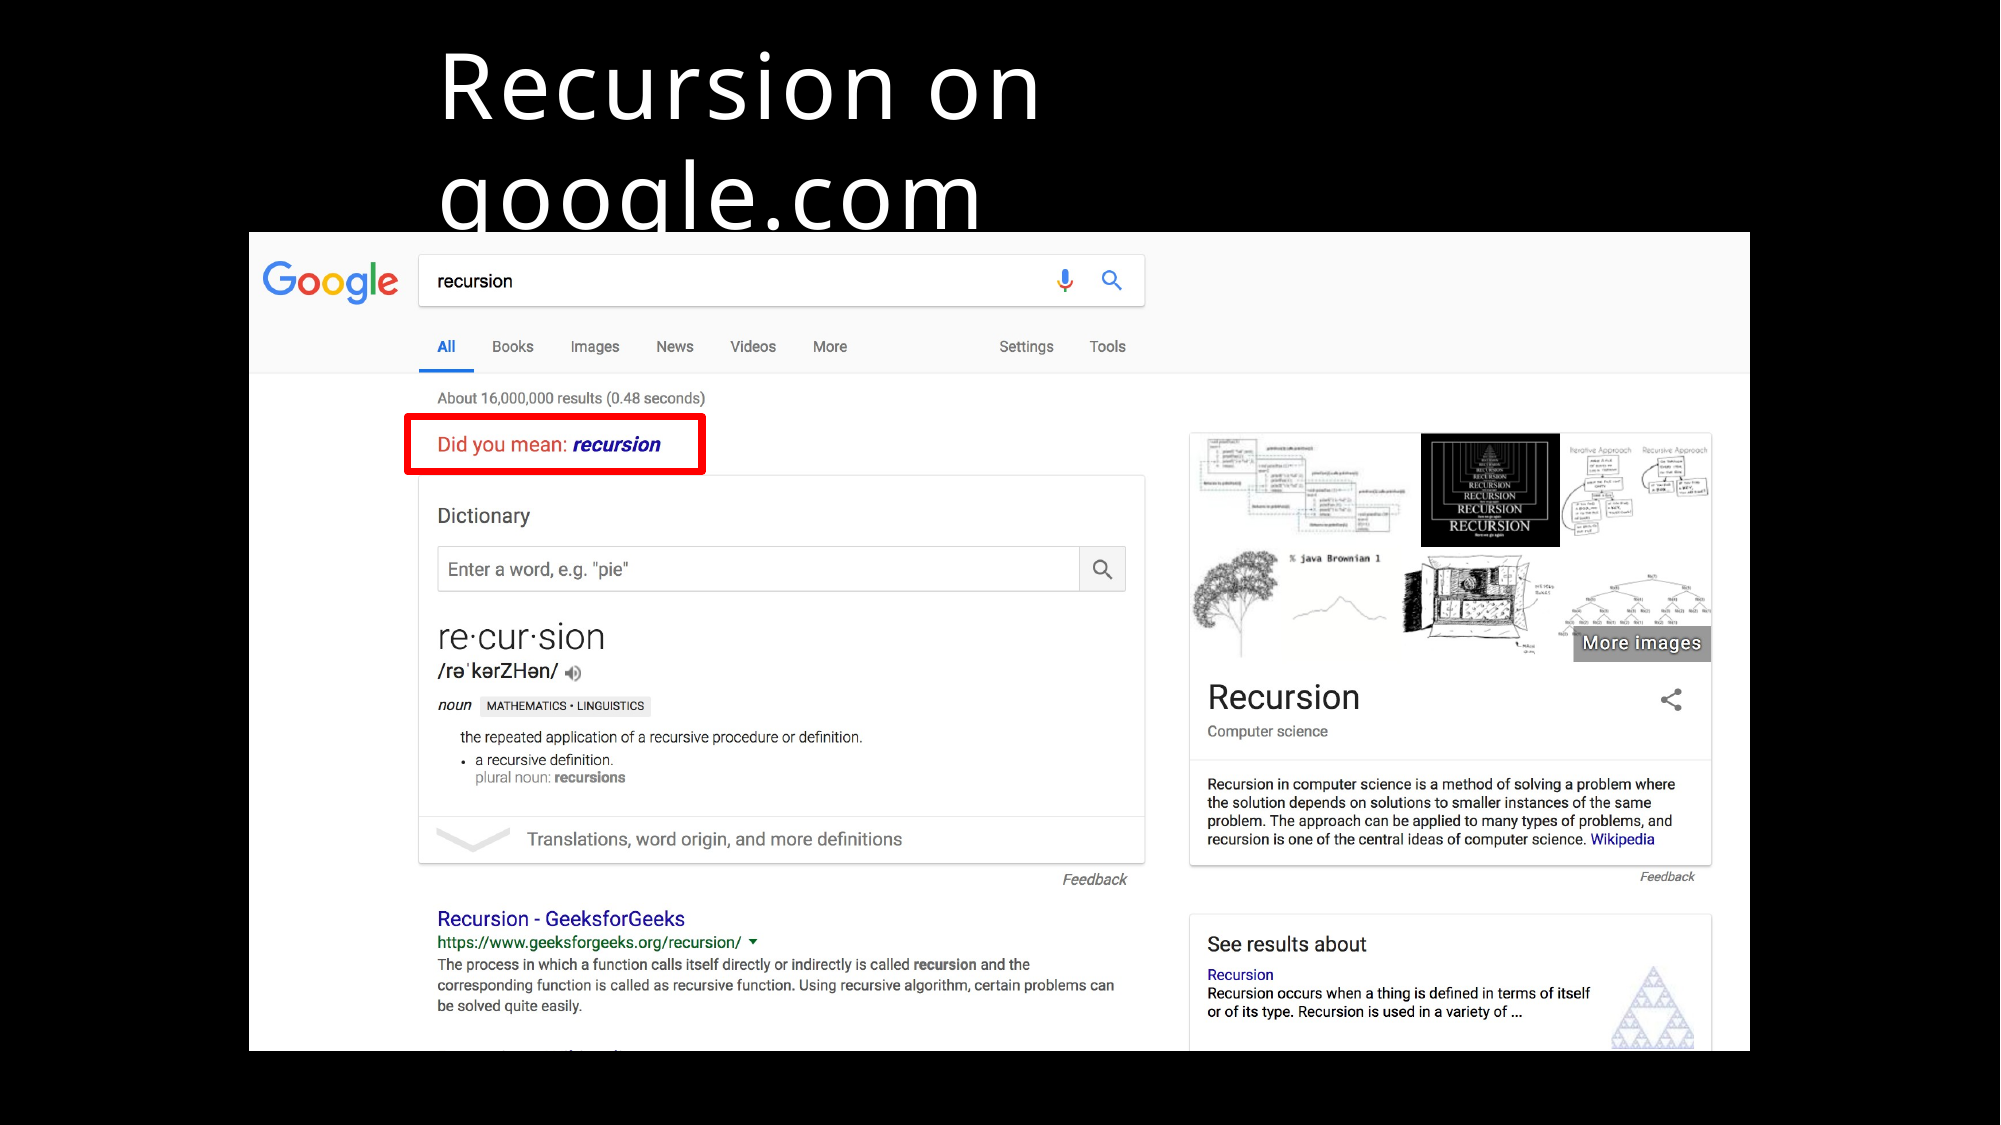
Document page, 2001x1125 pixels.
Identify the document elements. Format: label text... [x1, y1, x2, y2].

title Recursion on google.com [435, 25, 1565, 232]
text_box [249, 232, 1750, 1051]
